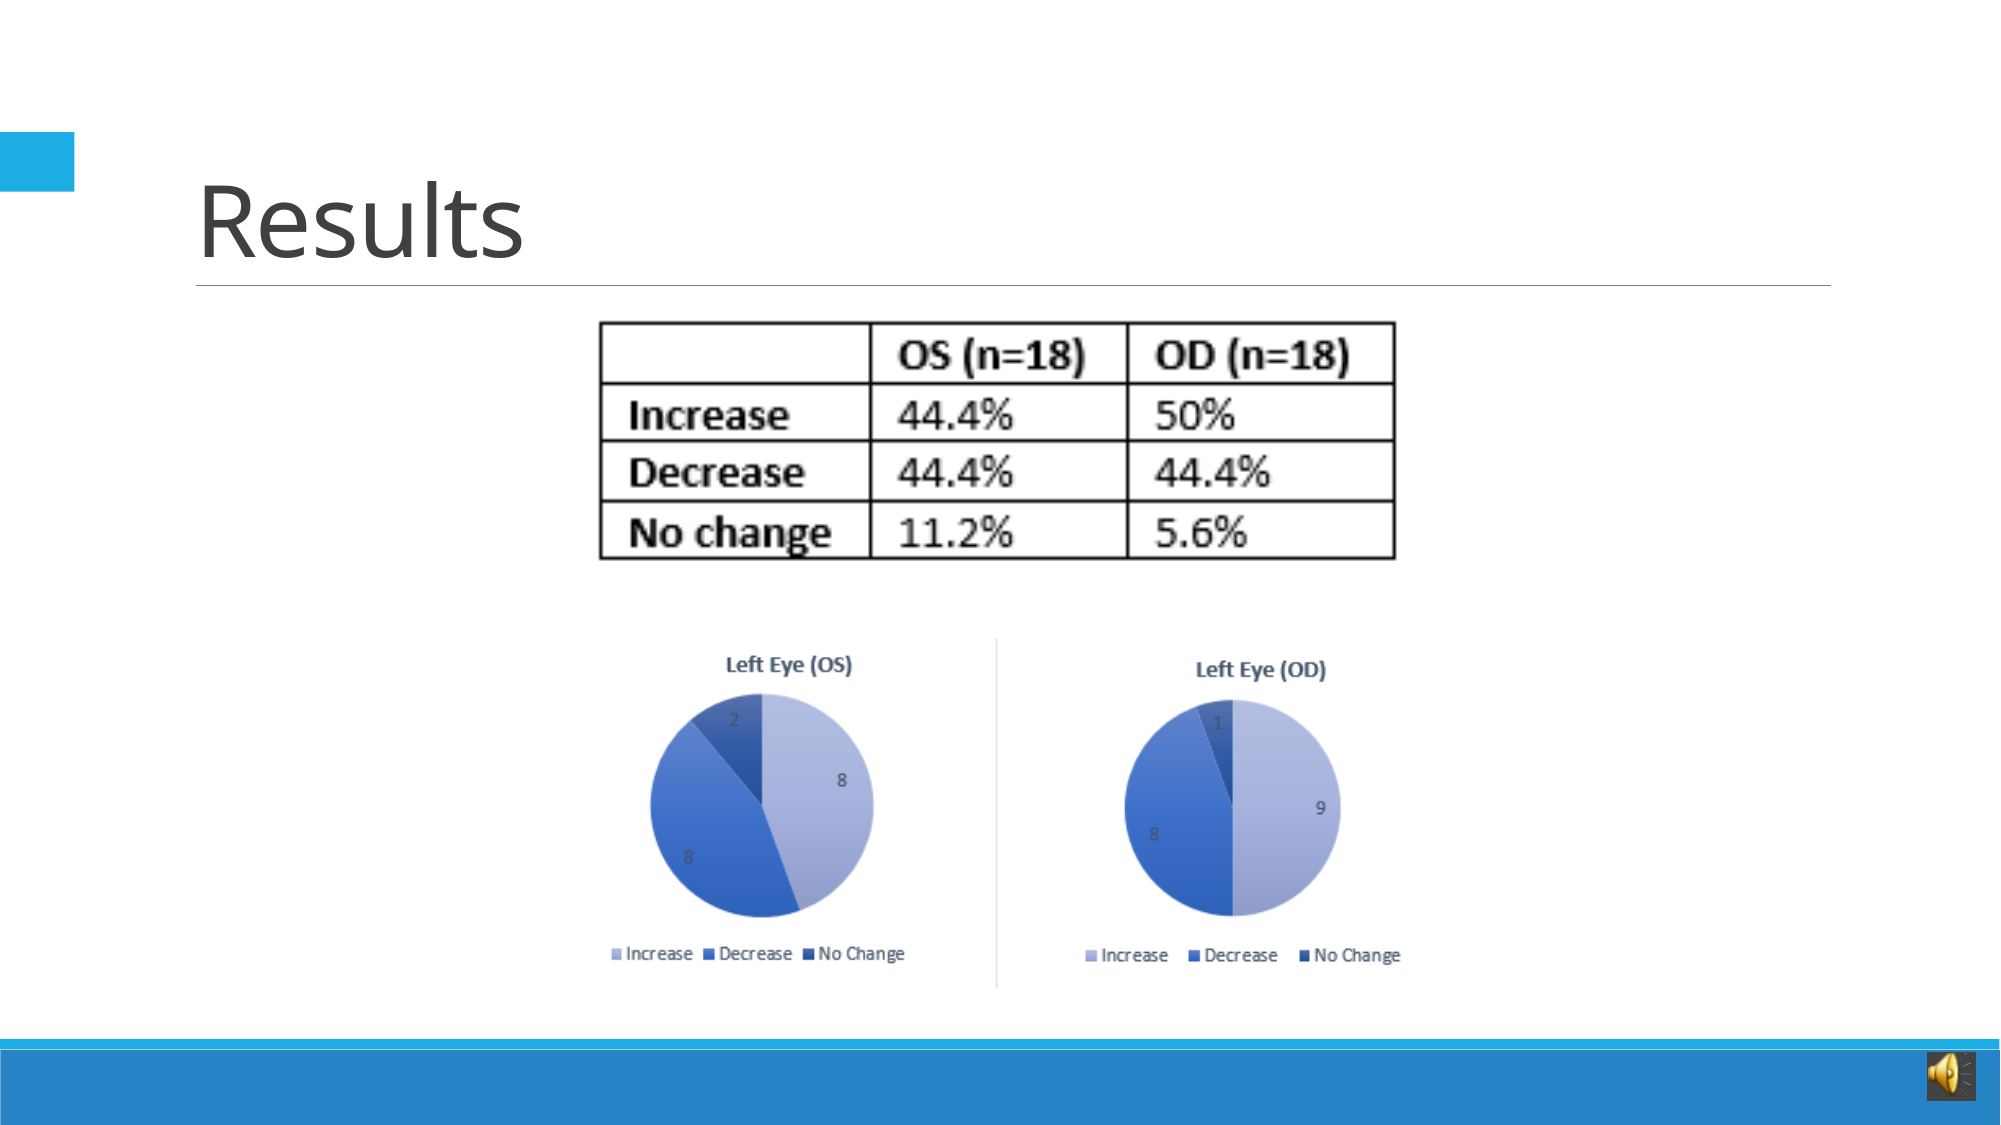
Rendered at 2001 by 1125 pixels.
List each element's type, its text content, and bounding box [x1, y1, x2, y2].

picture [593, 637, 1417, 989]
picture [1926, 1051, 1978, 1103]
title Results [180, 47, 1830, 285]
picture [593, 309, 1417, 581]
